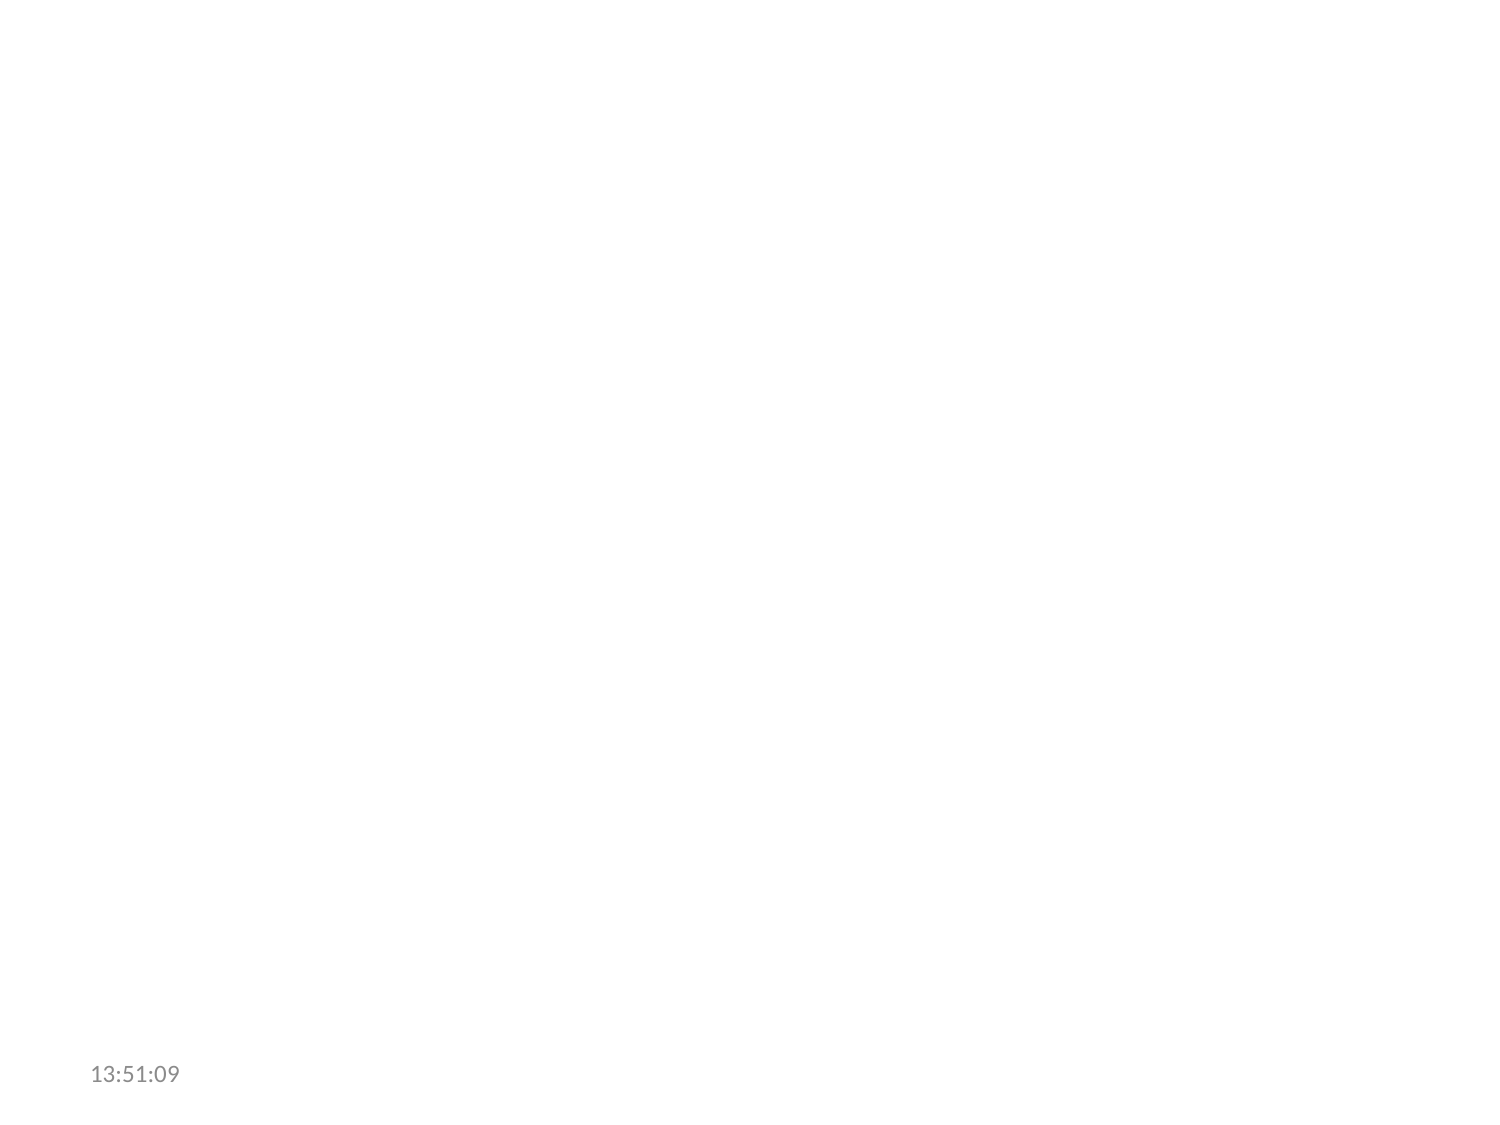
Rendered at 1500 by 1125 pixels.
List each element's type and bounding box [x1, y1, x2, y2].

slide_number [75, 1042, 425, 1103]
